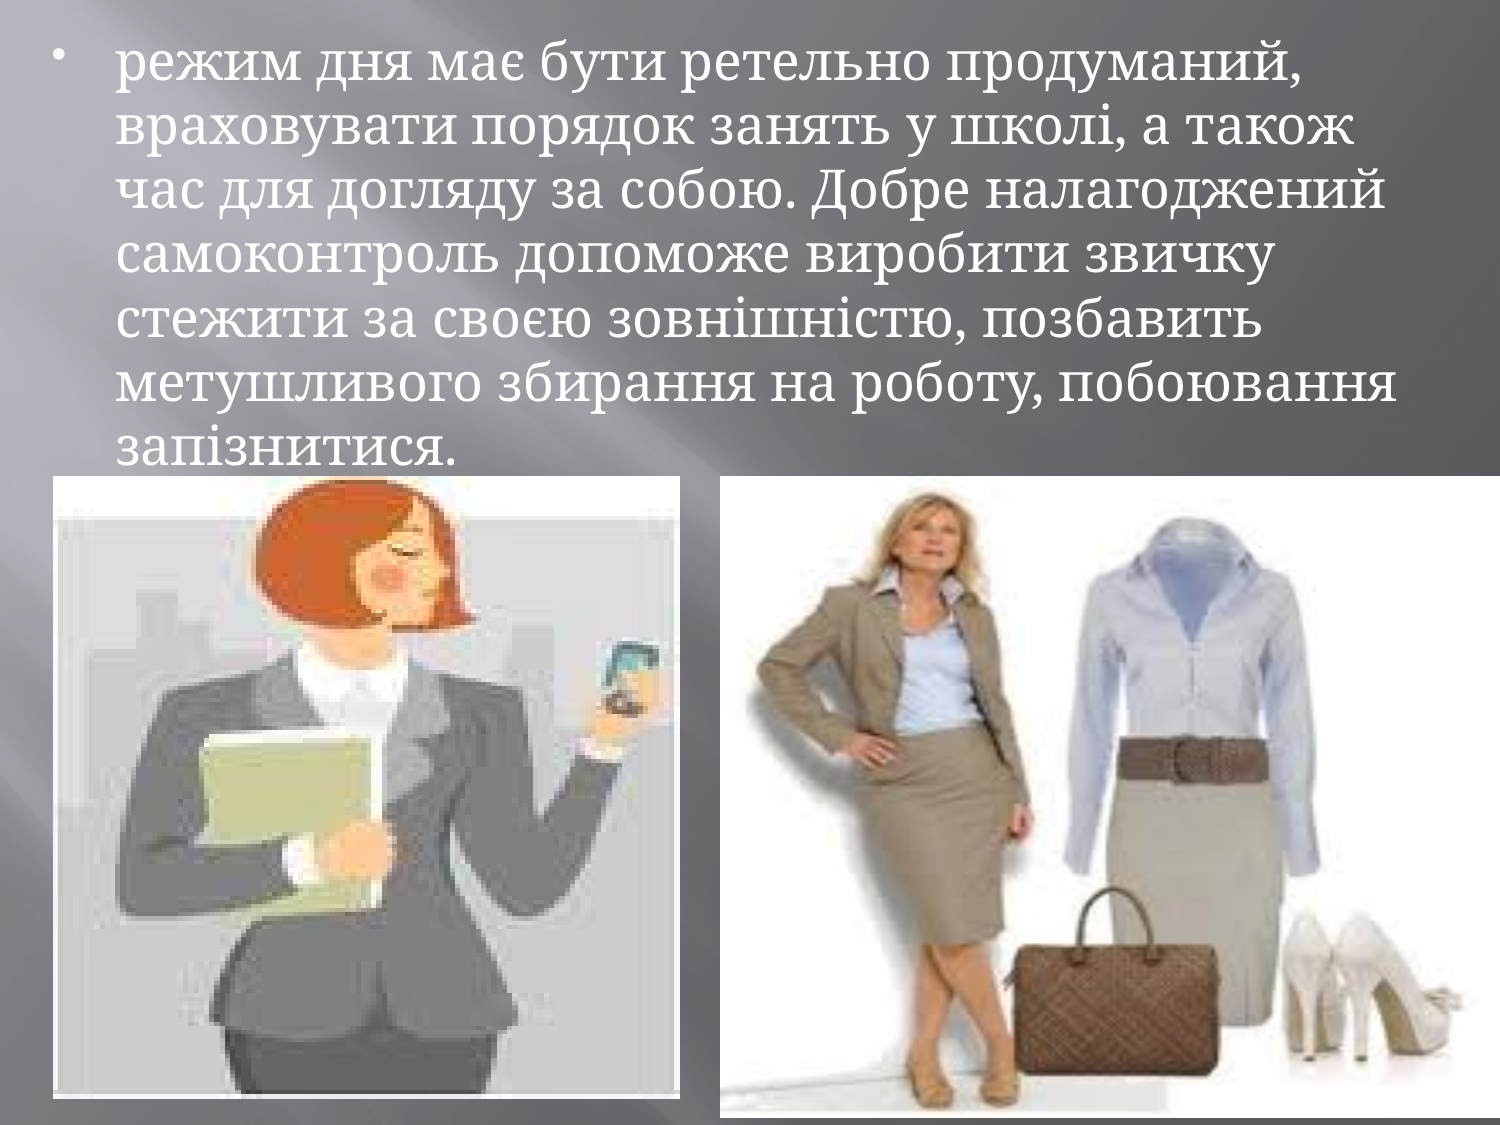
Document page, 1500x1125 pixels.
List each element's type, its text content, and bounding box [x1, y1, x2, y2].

picture [720, 476, 1500, 1119]
list режим дня має бути ретельно продуманий, враховувати порядок занять у школі, а також час для догляду за собою. Добре налагоджений самоконтроль допоможе виробити звичку стежити за своєю зовнішністю, позбавить метушливого збирання на роботу, побоювання запізнитися. [17, 19, 1471, 492]
picture [52, 476, 680, 1099]
